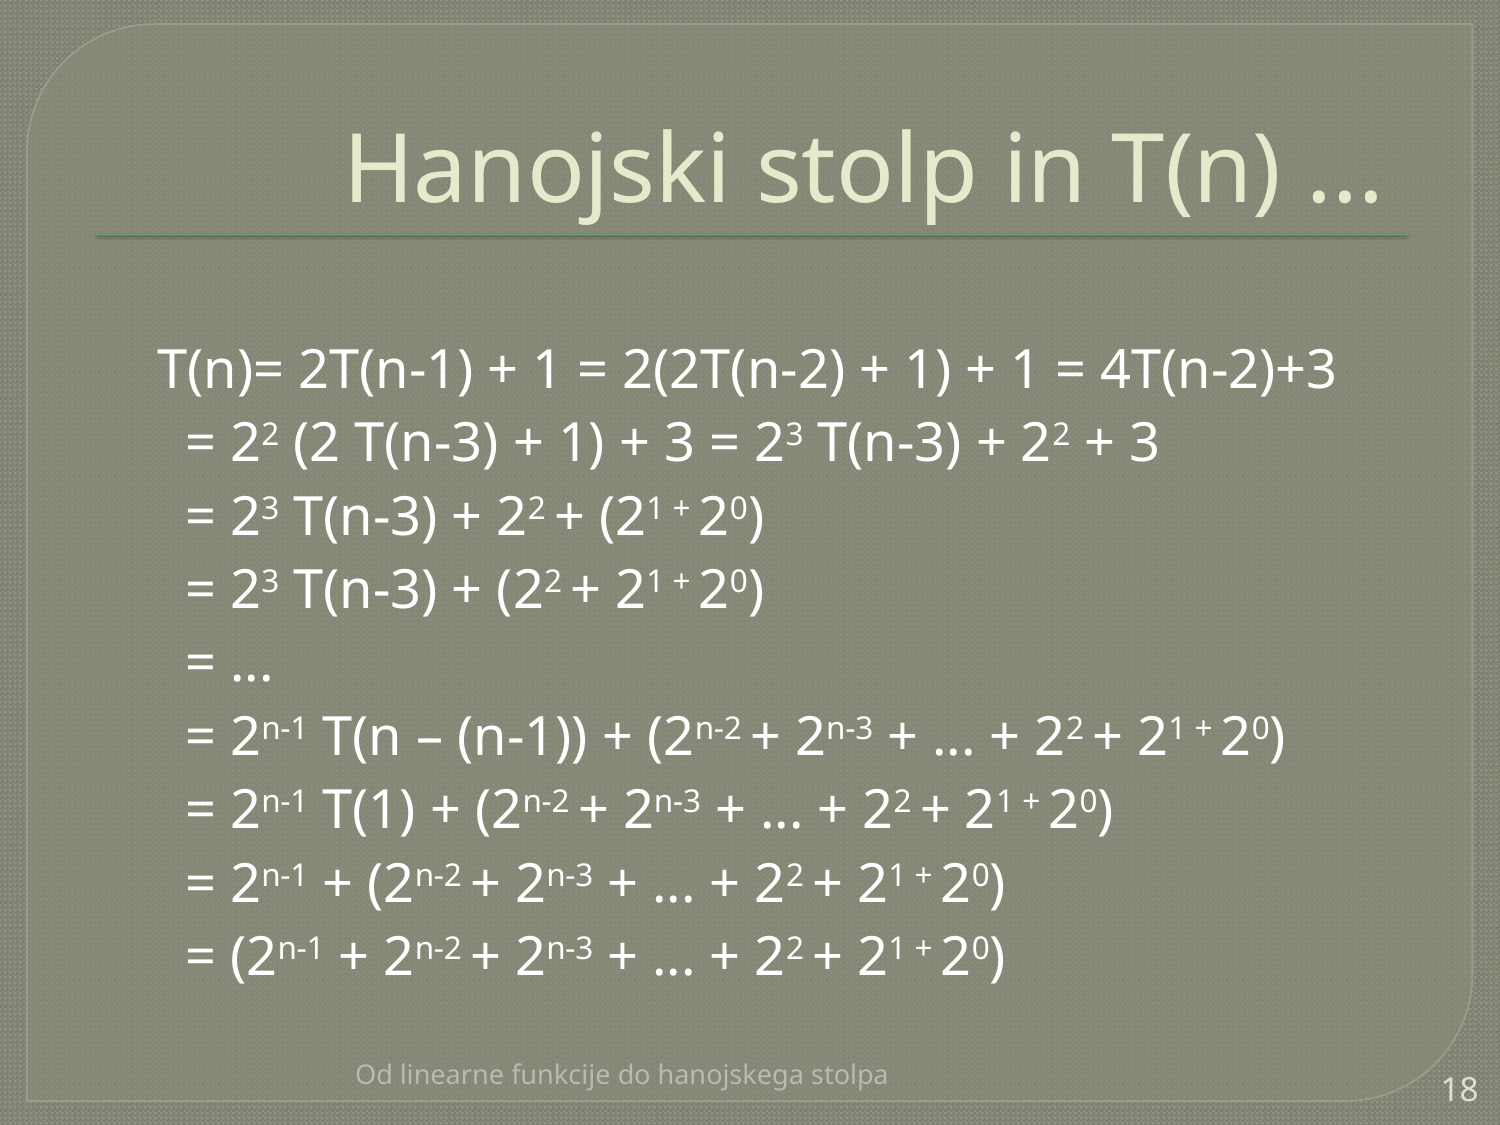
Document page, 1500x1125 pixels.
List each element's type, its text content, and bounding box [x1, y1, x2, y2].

text_box T(n)= 2T(n-1) + 1 = 2(2T(n-2) + 1) + 1 = 4T(n-2)+3 = 22 (2 T(n-3) + 1) + 3 = 23 T(n-3) + 22 + 3 = 23 T(n-3) + 22 + (21 + 20) = 23 T(n-3) + (22 + 21 + 20) = ... = 2n-1 T(n – (n-1)) + (2n-2 + 2n-3 + ... + 22 + 21 + 20) = 2n-1 T(1) + (2n-2 + 2n-3 + ... + 22 + 21 + 20) = 2n-1 + (2n-2 + 2n-3 + ... + 22 + 21 + 20) = (2n-1 + 2n-2 + 2n-3 + ... + 22 + 21 + 20) [75, 253, 1447, 1050]
title Hanojski stolp in T(n) ... [75, 41, 1425, 230]
footer Od linearne funkcije do hanojskega stolpa [212, 1050, 904, 1095]
slide_number 18 [1417, 1068, 1494, 1114]
